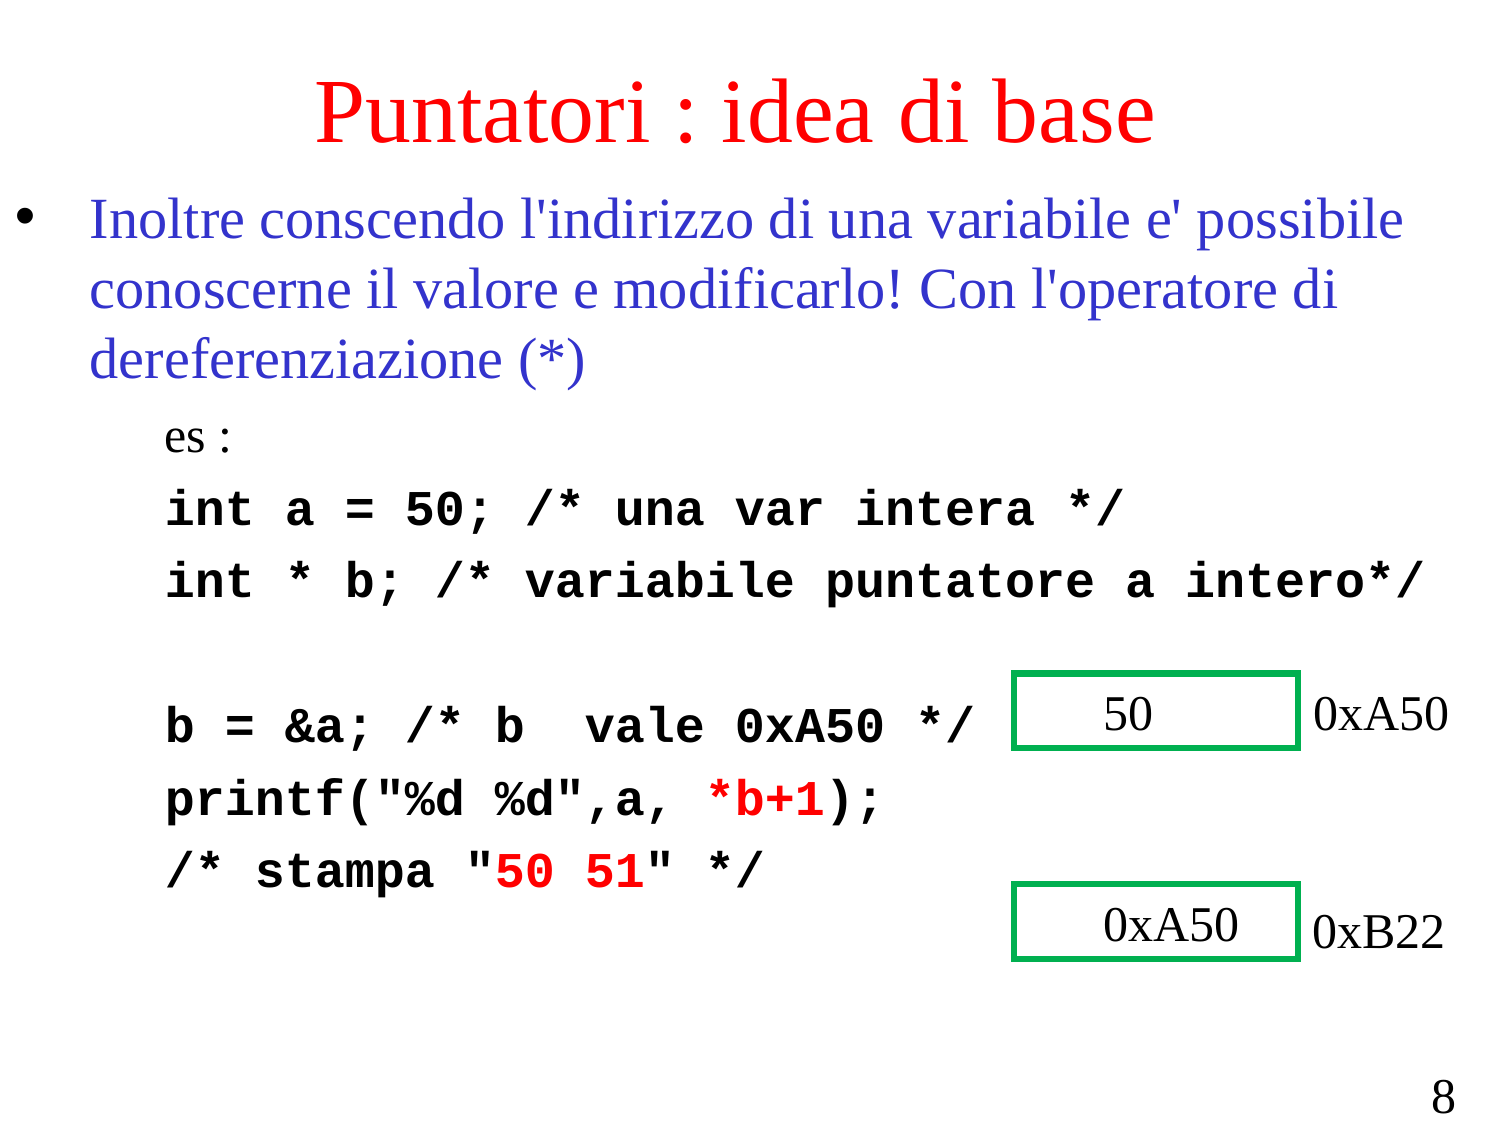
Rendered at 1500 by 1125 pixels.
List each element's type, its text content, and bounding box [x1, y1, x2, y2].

text_box 0xA50 [1298, 673, 1471, 750]
slide_number 8 [1416, 1056, 1486, 1123]
text_box 0xB22 [1297, 890, 1470, 967]
text_box 0xA50 [1014, 883, 1299, 959]
title Puntatori : idea di base [0, 0, 1471, 172]
text_box 50 5 [1014, 673, 1298, 749]
list Inoltre conscendo l'indirizzo di una variabile e' possibile conoscerne il valore e modificarlo! Con l'operatore di dereferenziazione (*) es : int a = 50; /* una var intera */ int * b; /* variabile puntatore a intero*/ b = &a; /* b vale 0xA50 */ printf("%d %d",a, *b+1); /* stampa "50 51" */ [0, 172, 1500, 1011]
